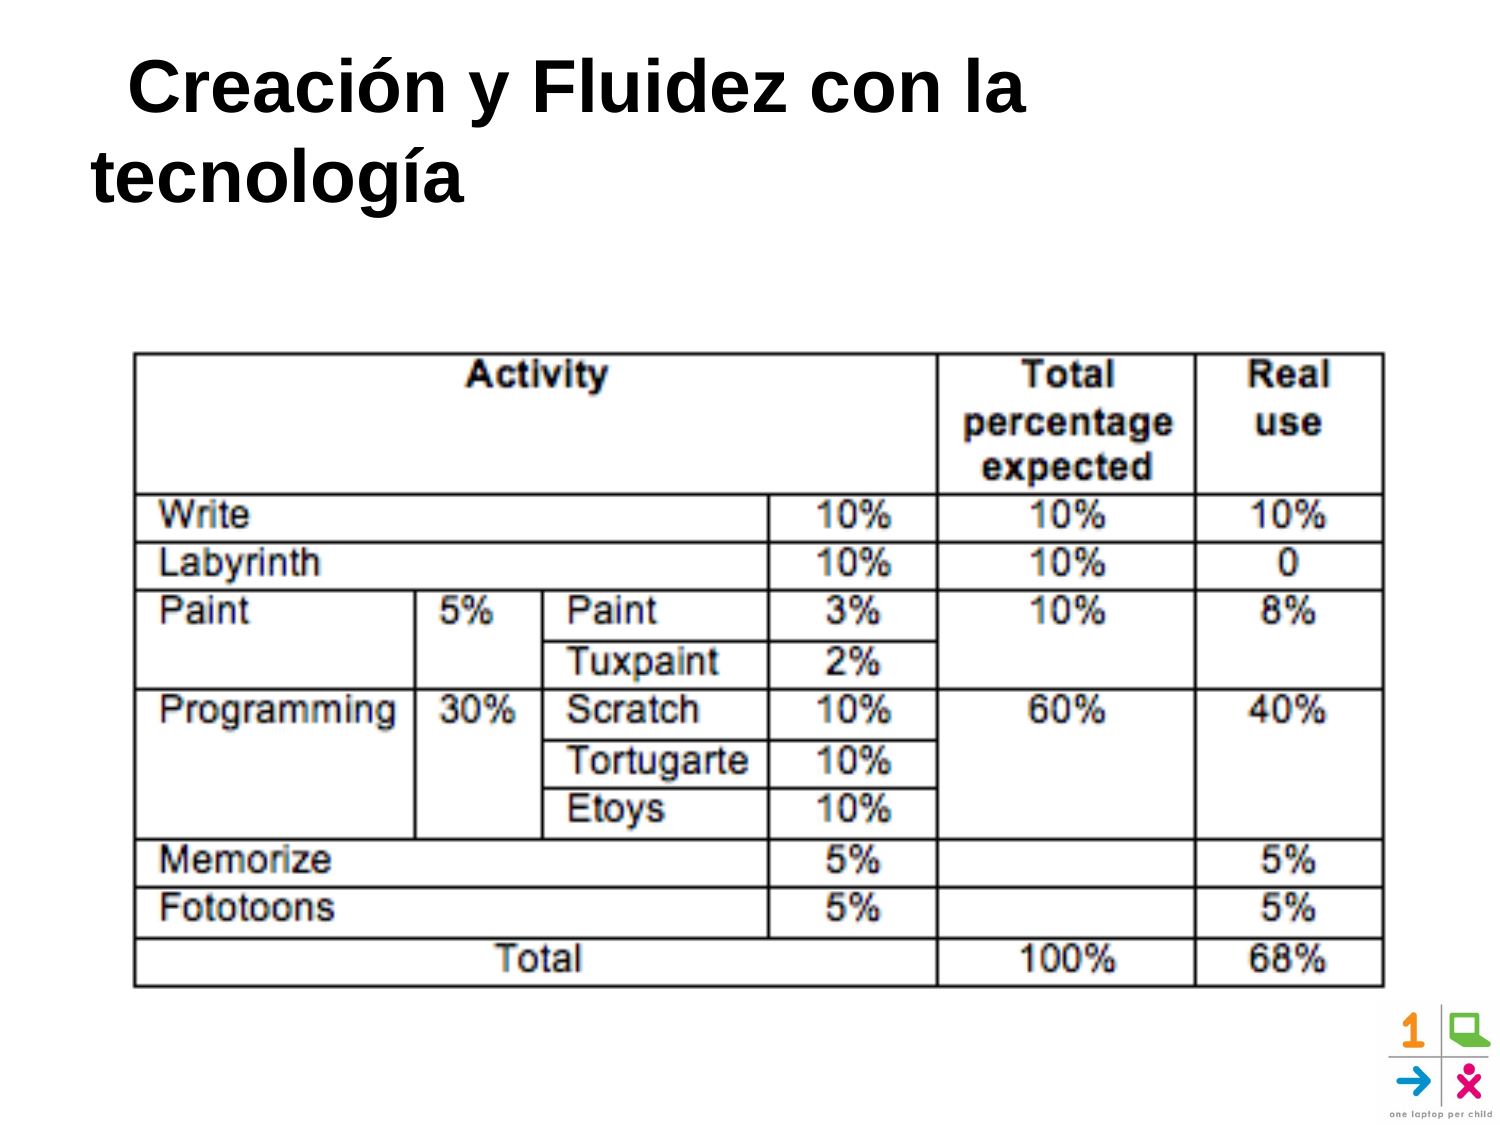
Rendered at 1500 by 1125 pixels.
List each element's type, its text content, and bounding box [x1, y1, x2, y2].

title Creación y Fluidez con la tecnología [75, 14, 1425, 233]
text_box [112, 331, 1405, 1005]
text_box [1378, 1000, 1500, 1125]
